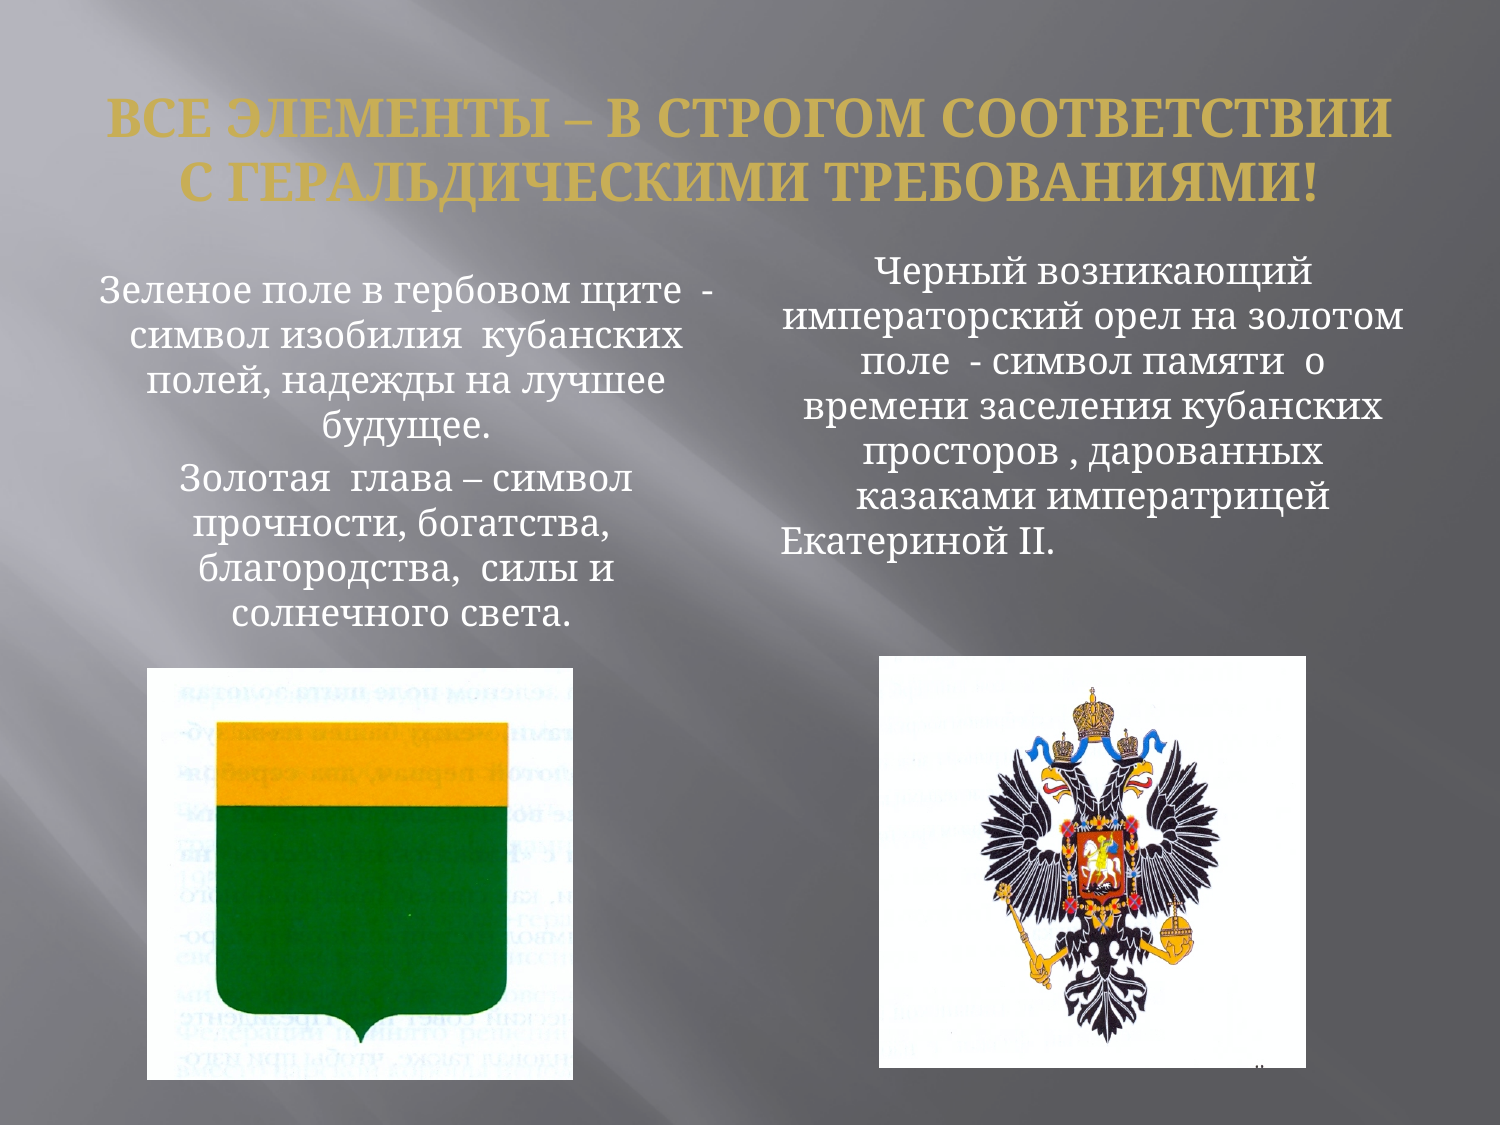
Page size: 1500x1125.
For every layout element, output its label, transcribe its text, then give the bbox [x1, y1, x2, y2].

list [147, 668, 574, 1080]
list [879, 656, 1306, 1069]
list Зеленое поле в гербовом щите - символ изобилия кубанских полей, надежды на лучшее будущее. Золотая глава – символ прочности, богатства, благородства, силы и солнечного света. [75, 290, 738, 610]
title все элементы – в строгом соответствии с геральдическими требованиями! [75, 54, 1425, 327]
list Черный возникающий императорский орел на золотом поле - символ памяти о времени заселения кубанских просторов , дарованных казаками императрицей Екатериной II. [761, 255, 1425, 598]
